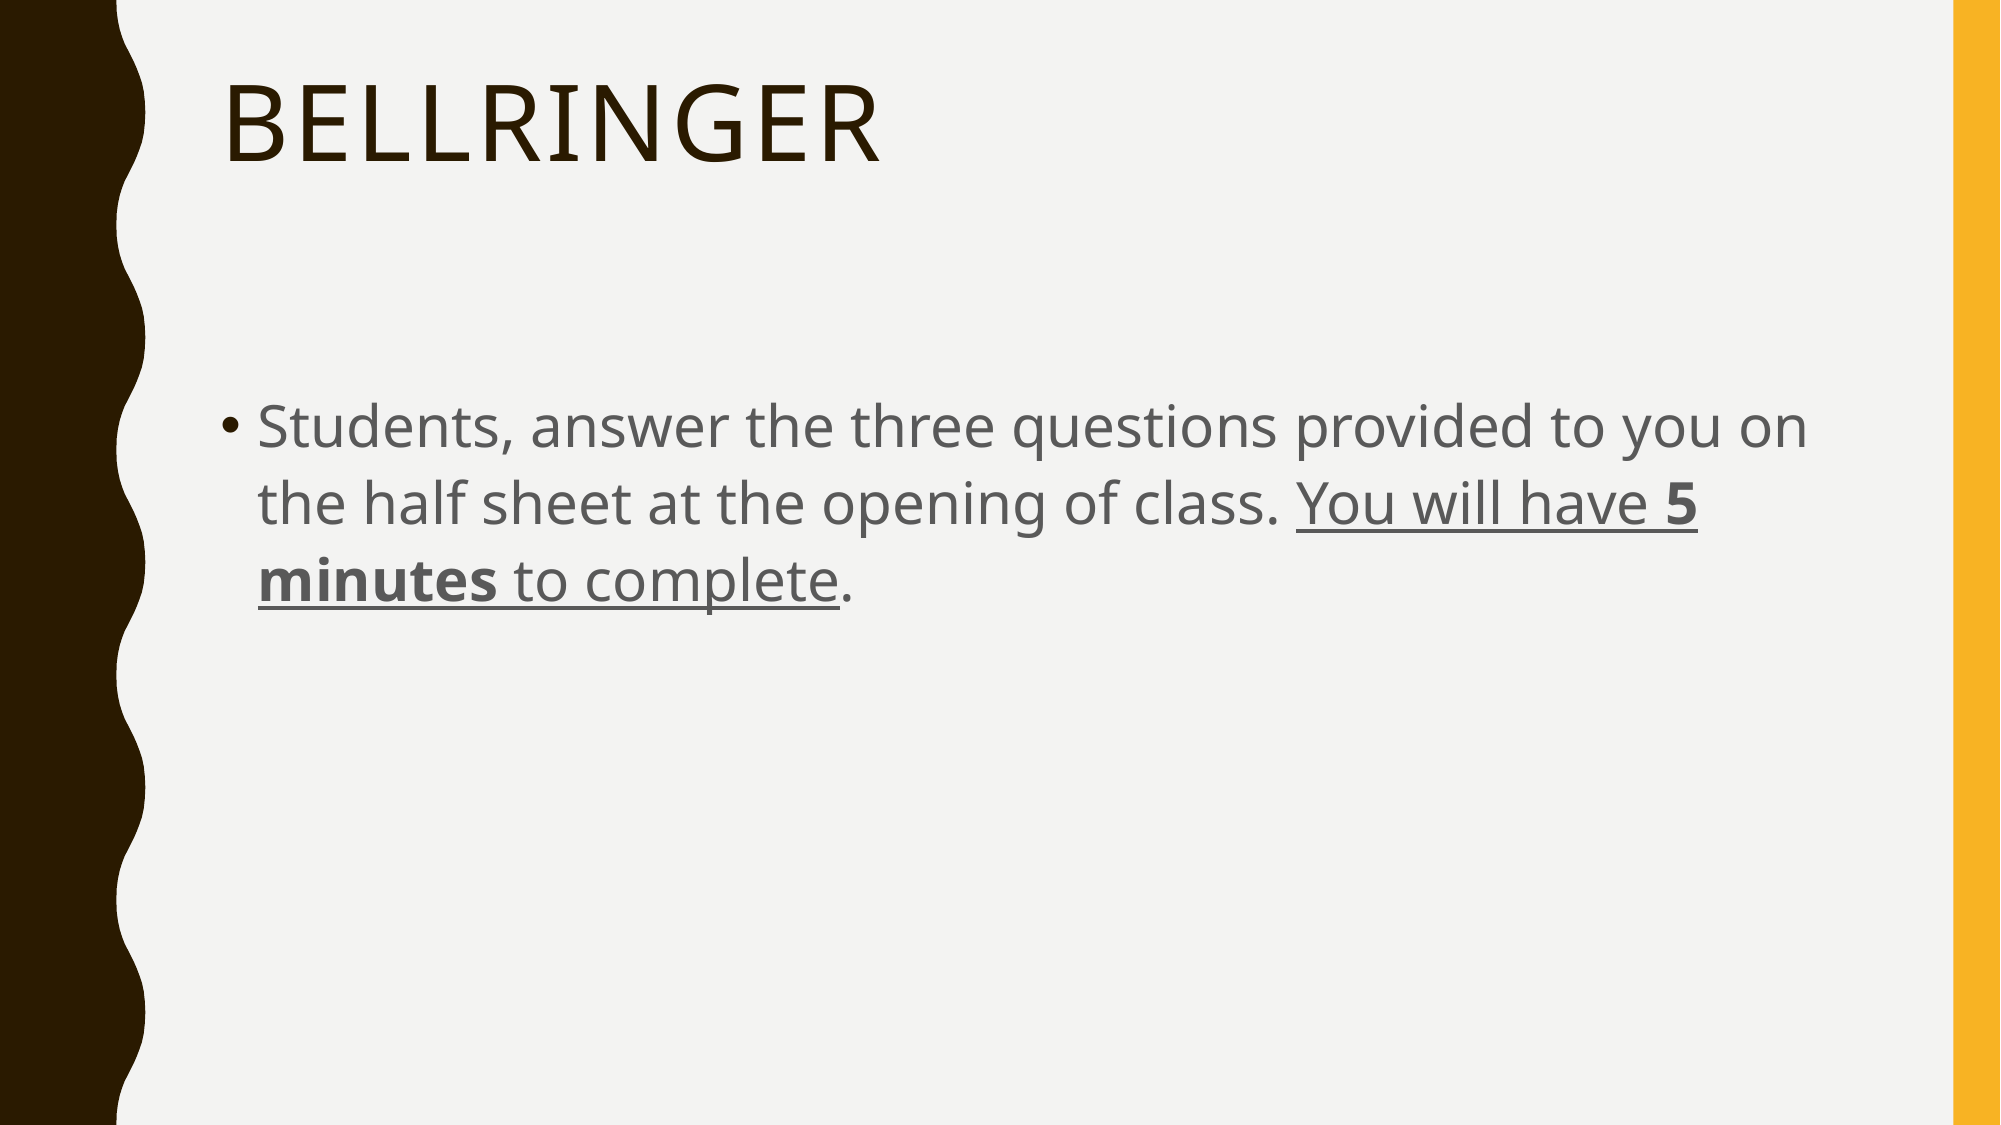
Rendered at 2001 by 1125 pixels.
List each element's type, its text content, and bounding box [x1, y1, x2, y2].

title Bellringer [205, 62, 1875, 308]
list Students, answer the three questions provided to you on the half sheet at the opening of class. You will have 5 minutes to complete. [205, 375, 1875, 965]
